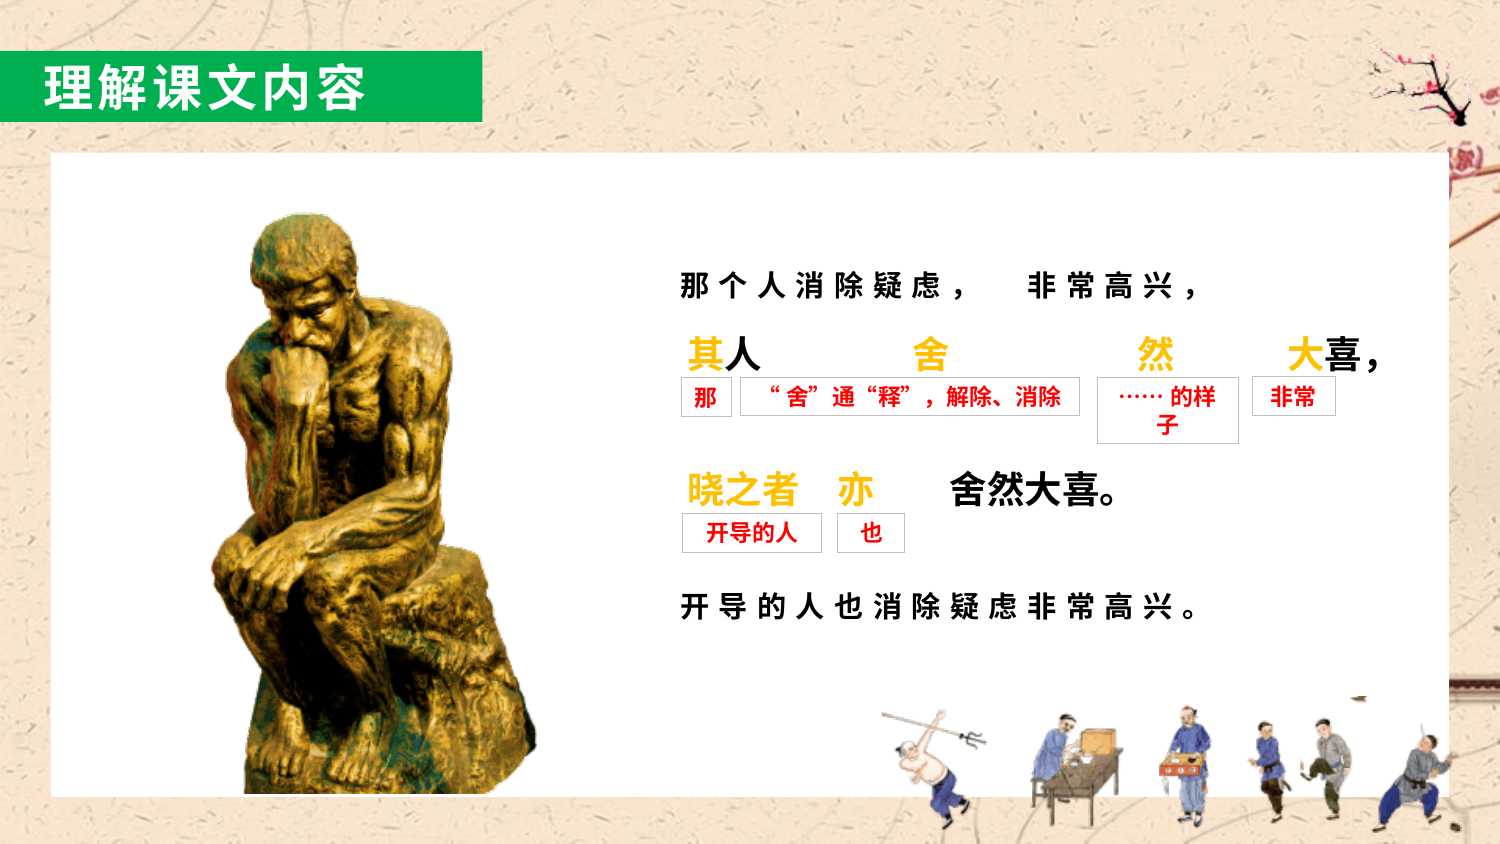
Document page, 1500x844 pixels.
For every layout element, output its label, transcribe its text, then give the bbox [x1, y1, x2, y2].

text_box 也 [837, 513, 905, 553]
text_box 开导的人 [682, 513, 822, 553]
text_box ……的样子 [1097, 377, 1239, 444]
text_box 其人 舍 然 大喜， 晓之者 亦 舍然大喜。 [676, 325, 1500, 517]
text_box 开导的人也消除疑虑非常高兴。 [668, 582, 1309, 630]
text_box 那个人消除疑虑， 非常高兴， [668, 261, 1232, 308]
text_box 那 [681, 377, 732, 417]
text_box 非常 [1252, 376, 1336, 416]
text_box 理解课文内容 [0, 50, 483, 122]
picture [152, 199, 562, 795]
text_box “舍”通“释”，解除、消除 [740, 377, 1080, 416]
picture [0, 0, 1500, 844]
